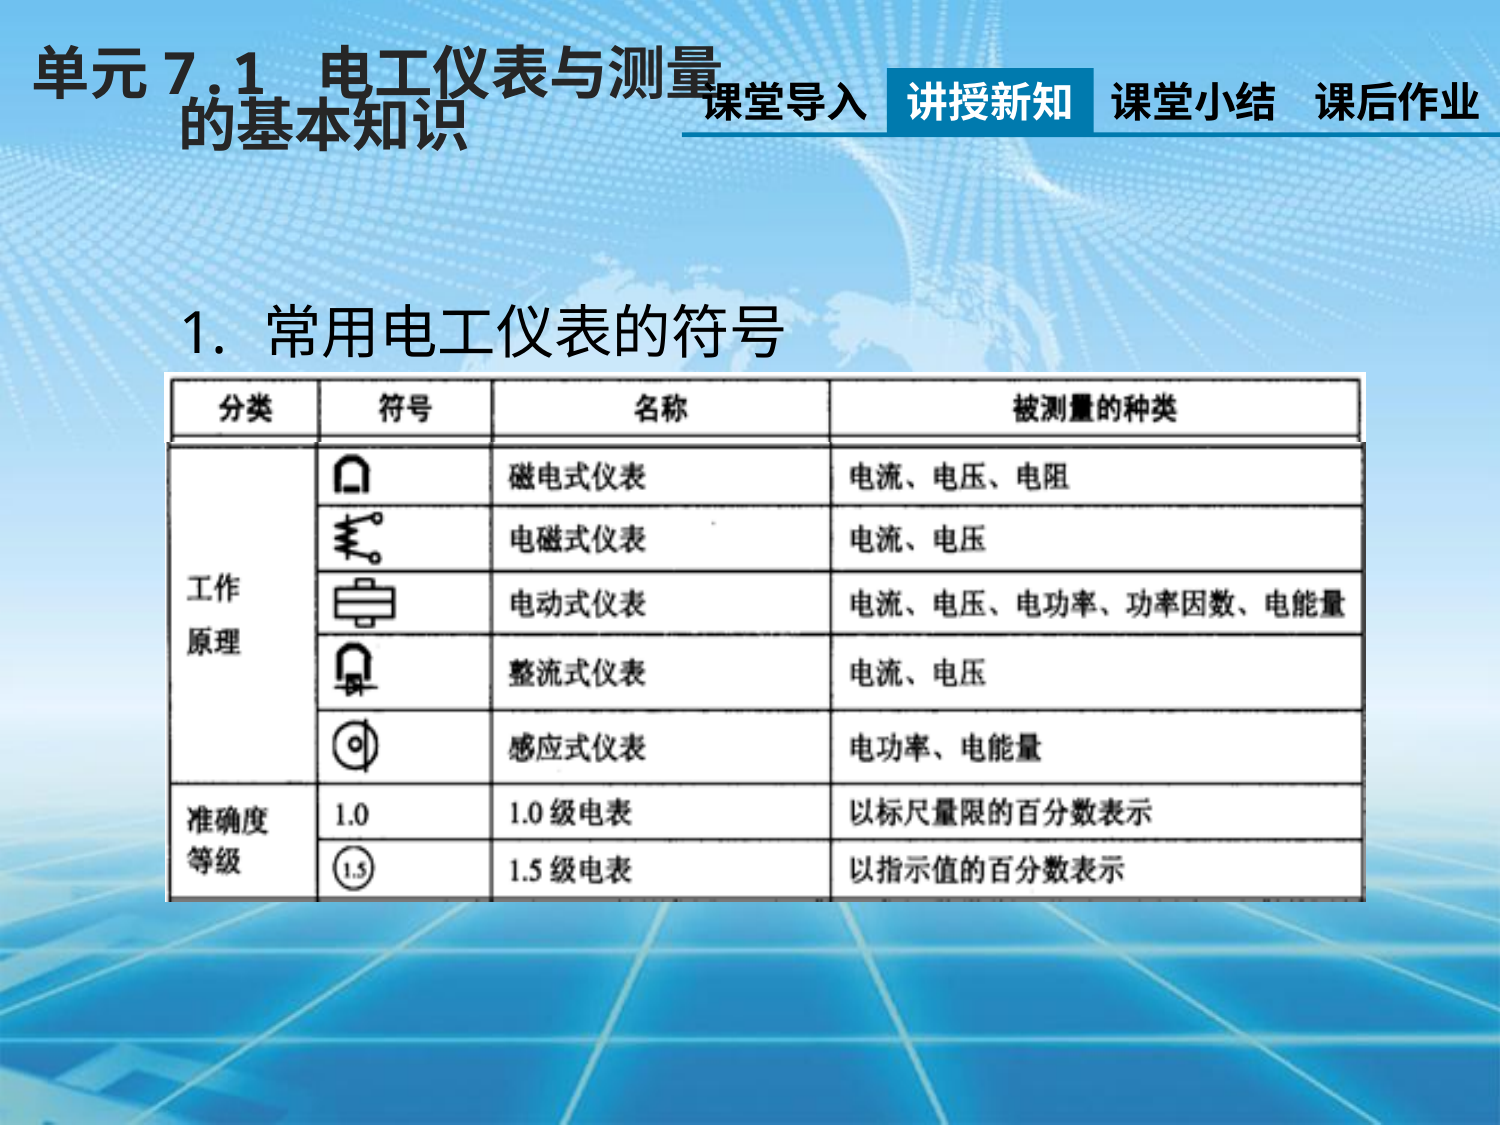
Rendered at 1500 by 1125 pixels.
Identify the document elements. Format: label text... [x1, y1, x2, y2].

text_box 常用电工仪表的符号 [163, 287, 1500, 986]
picture [0, 0, 1500, 1125]
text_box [16, 46, 1500, 168]
picture [164, 372, 1366, 902]
